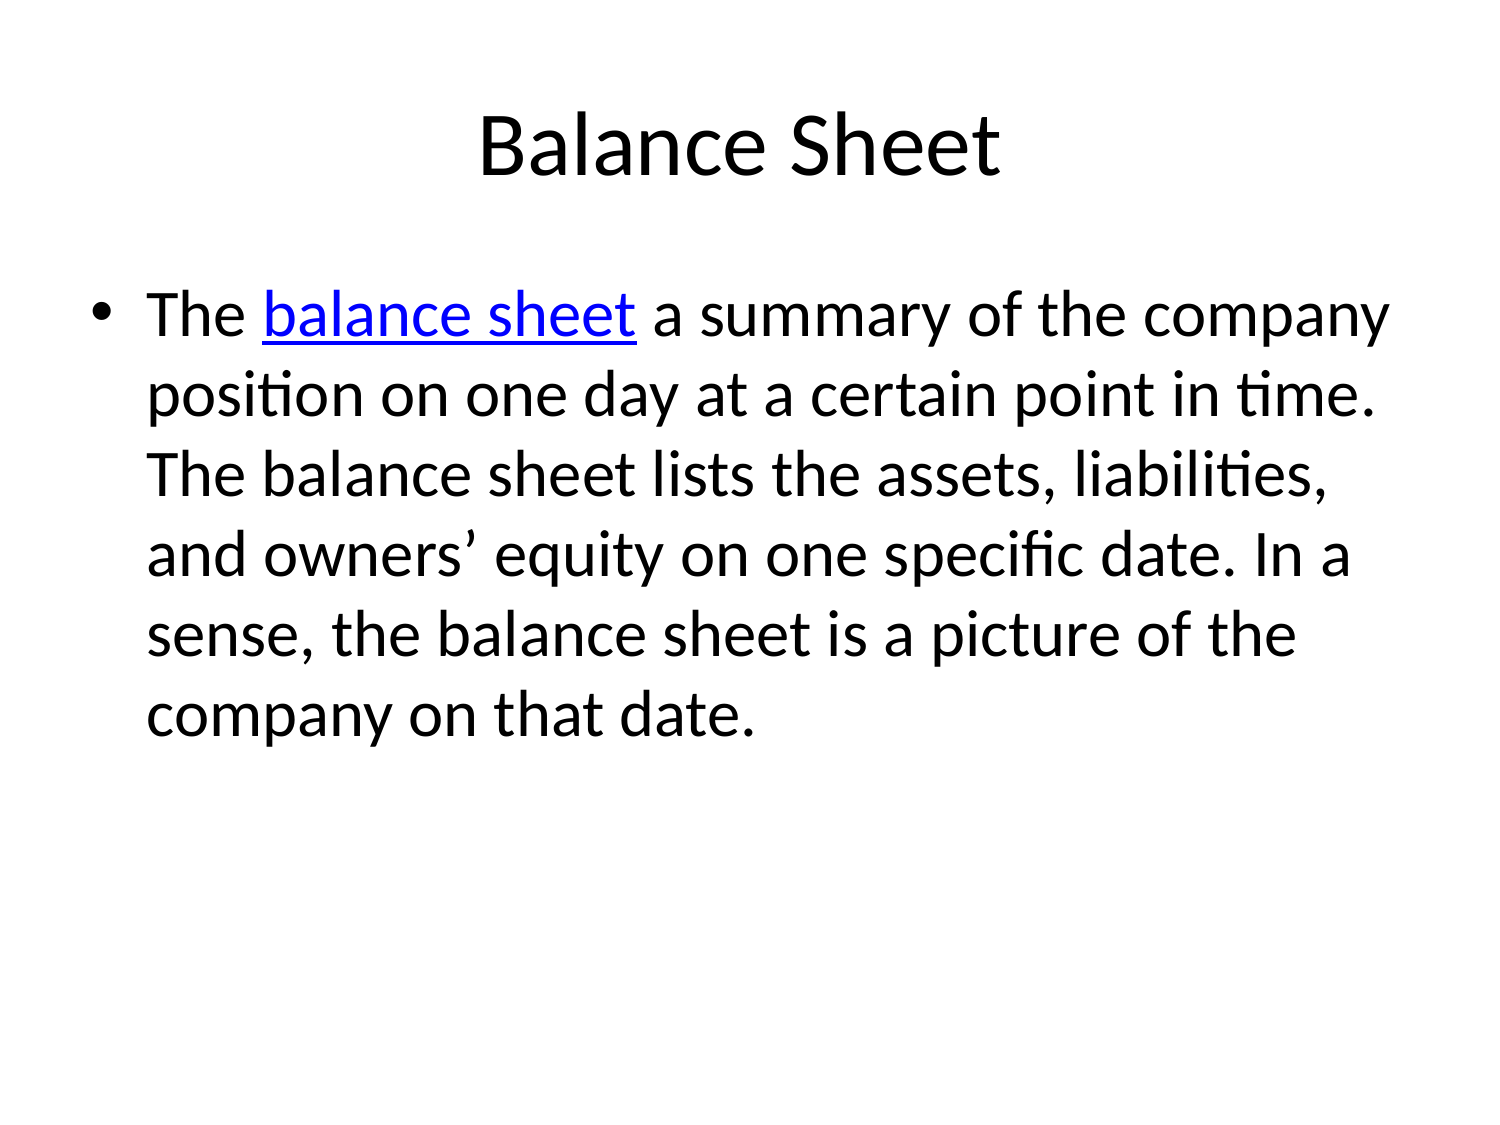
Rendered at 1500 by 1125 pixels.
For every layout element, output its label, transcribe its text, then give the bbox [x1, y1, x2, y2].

title Balance Sheet [75, 45, 1425, 233]
list The balance sheet a summary of the company position on one day at a certain point in time. The balance sheet lists the assets, liabilities, and owners’ equity on one specific date. In a sense, the balance sheet is a picture of the company on that date. [75, 262, 1425, 1005]
